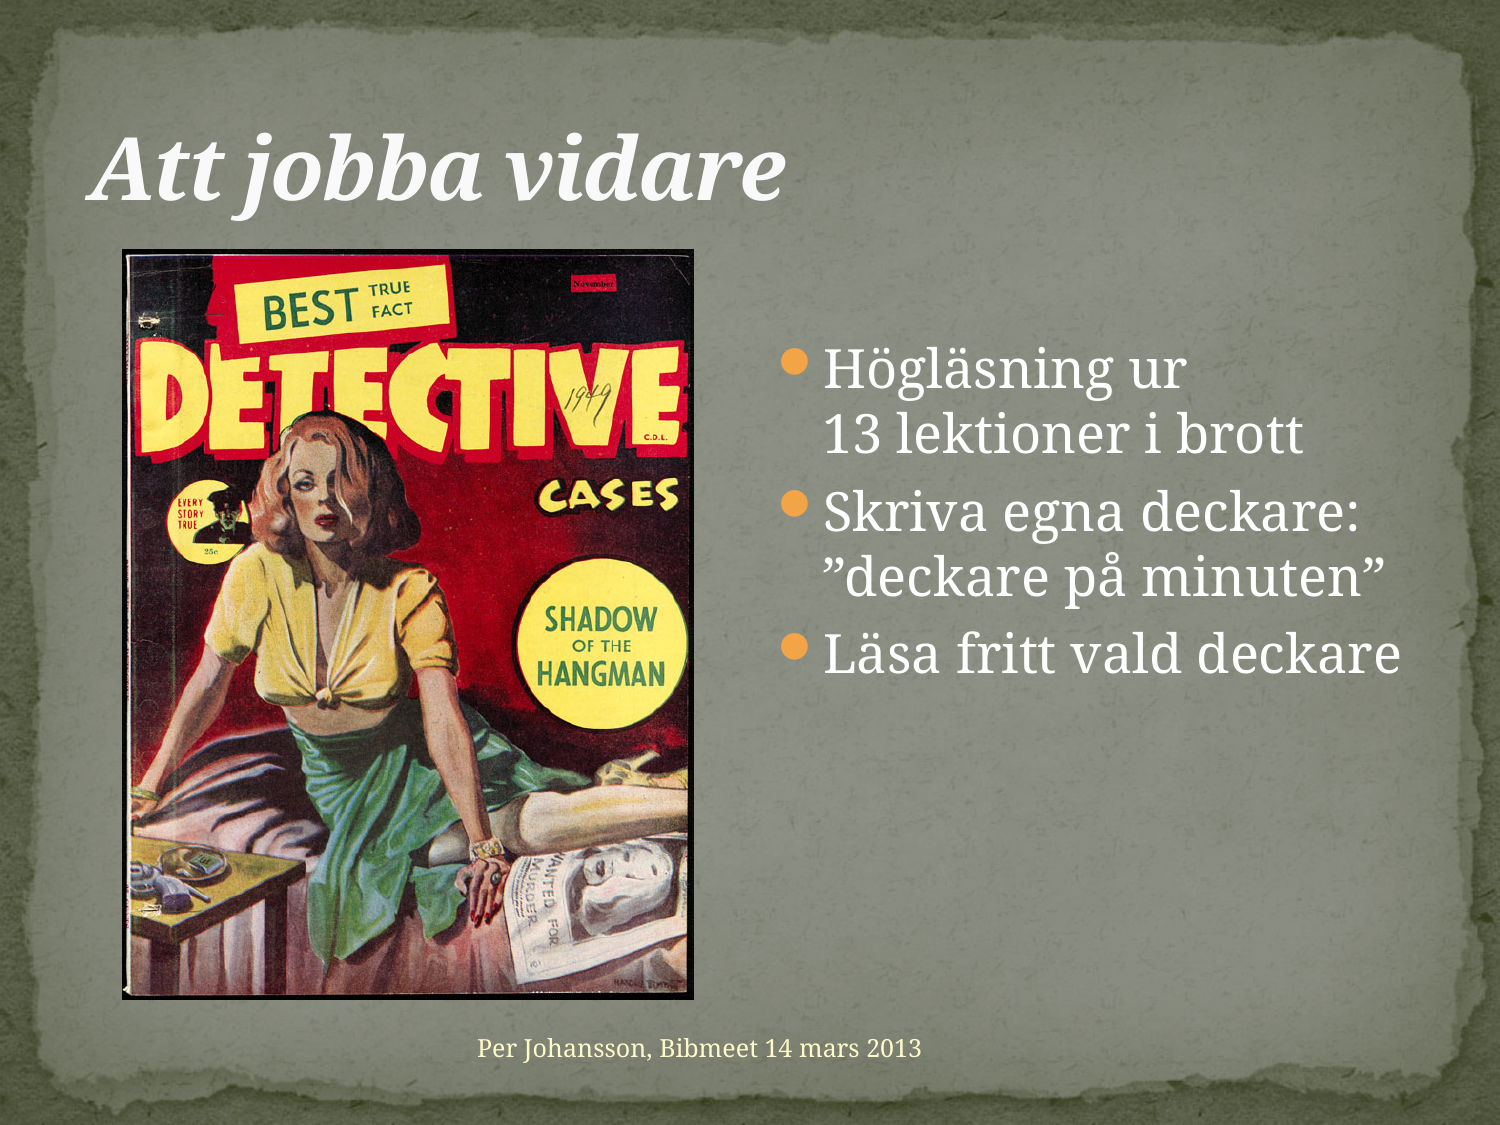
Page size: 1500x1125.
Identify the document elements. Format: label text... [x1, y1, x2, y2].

title Att jobba vidare [74, 24, 1425, 225]
footer Per Johansson, Bibmeet 14 mars 2013 [350, 1017, 938, 1081]
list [124, 252, 693, 999]
list Högläsning ur 13 lektioner i brott Skriva egna deckare: ”deckare på minuten” Läsa fritt vald deckare [762, 249, 1429, 1000]
